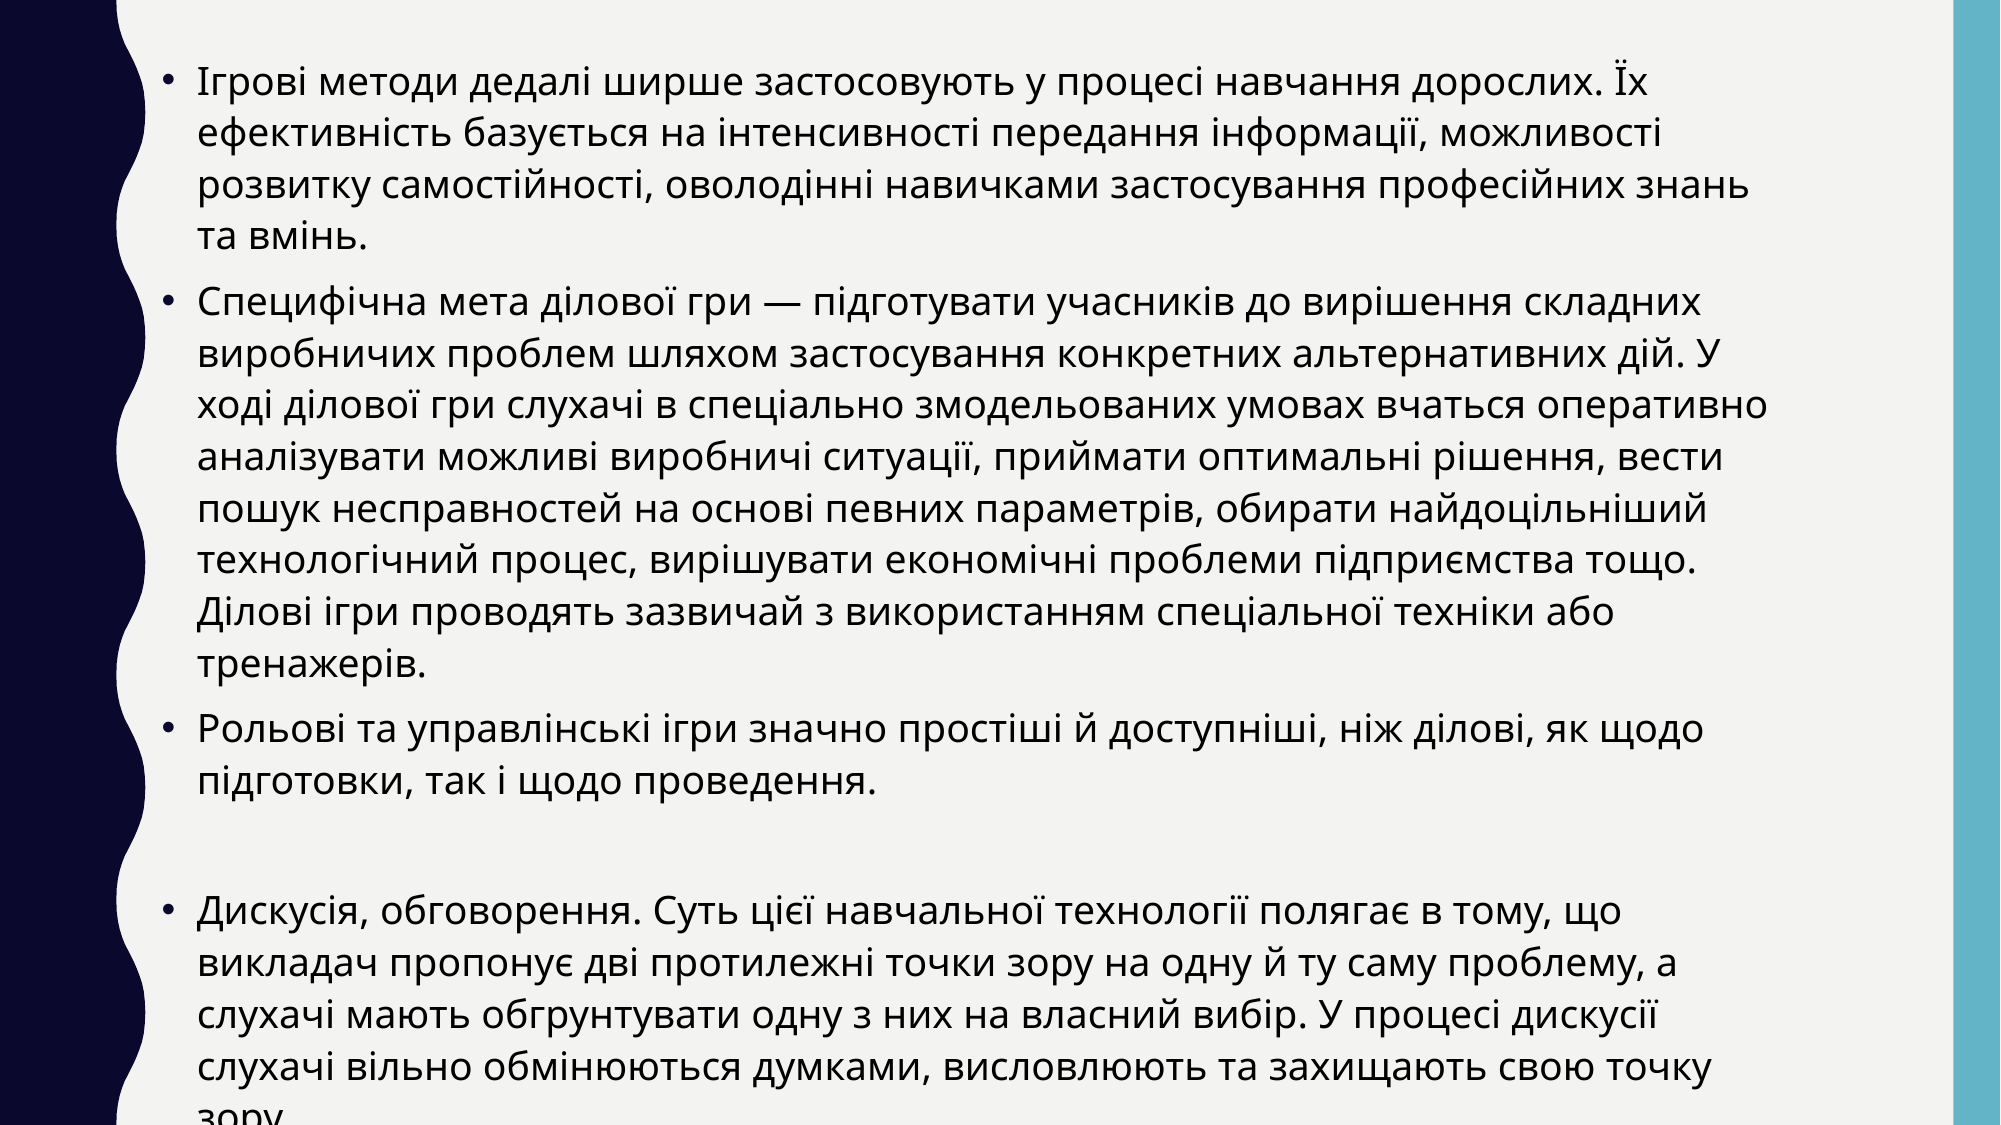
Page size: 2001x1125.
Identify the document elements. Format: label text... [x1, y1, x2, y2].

list Ігрові методи дедалі ширше застосовують у процесі навчання дорослих. Їх ефективність базується на інтенсивності передання інформації, можливості розвитку самостійності, оволодінні навичками застосування професійних знань та вмінь. Специфічна мета ділової гри — підготувати учасників до вирішення складних виробничих проблем шляхом застосування конкретних альтернативних дій. У ході ділової гри слухачі в спеціально змодельованих умовах вчаться оперативно аналізувати можливі виробничі ситуації, приймати оптимальні рішення, вести пошук несправностей на основі певних параметрів, обирати найдоцільніший технологічний процес, вирішувати економічні проблеми підприємства тощо. Ділові ігри проводять зазвичай з використанням спеціальної техніки або тренажерів. Рольові та управлінські ігри значно простіші й доступніші, ніж ділові, як щодо підготовки, так і щодо проведення. Дискусія, обговорення. Суть цієї навчальної технології полягає в тому, що викладач пропонує дві протилежні точки зору на одну й ту саму проблему, а слухачі мають обгрунтувати одну з них на власний вибір. У процесі дискусії слухачі вільно обмінюються думками, висловлюють та захищають свою точку зору. [146, 43, 1817, 1125]
